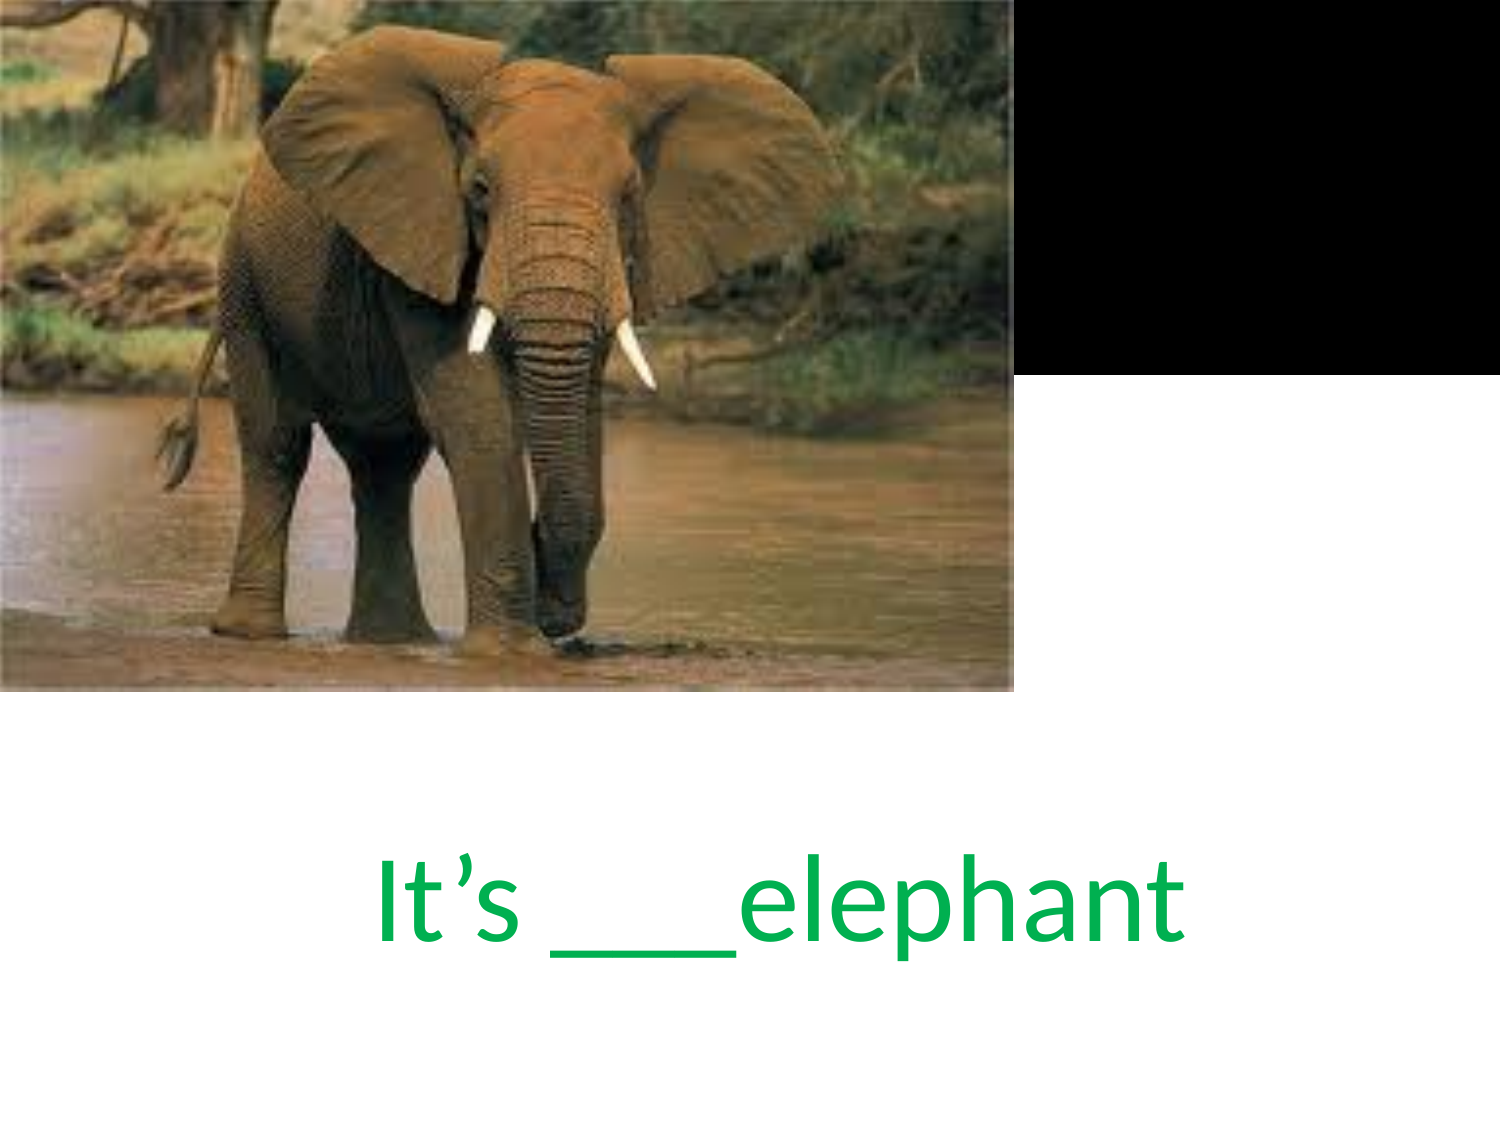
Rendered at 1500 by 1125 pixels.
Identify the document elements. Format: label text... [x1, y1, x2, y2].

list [1015, 0, 1500, 376]
title It’s ___elephant [105, 832, 1456, 951]
picture [0, 0, 1014, 692]
